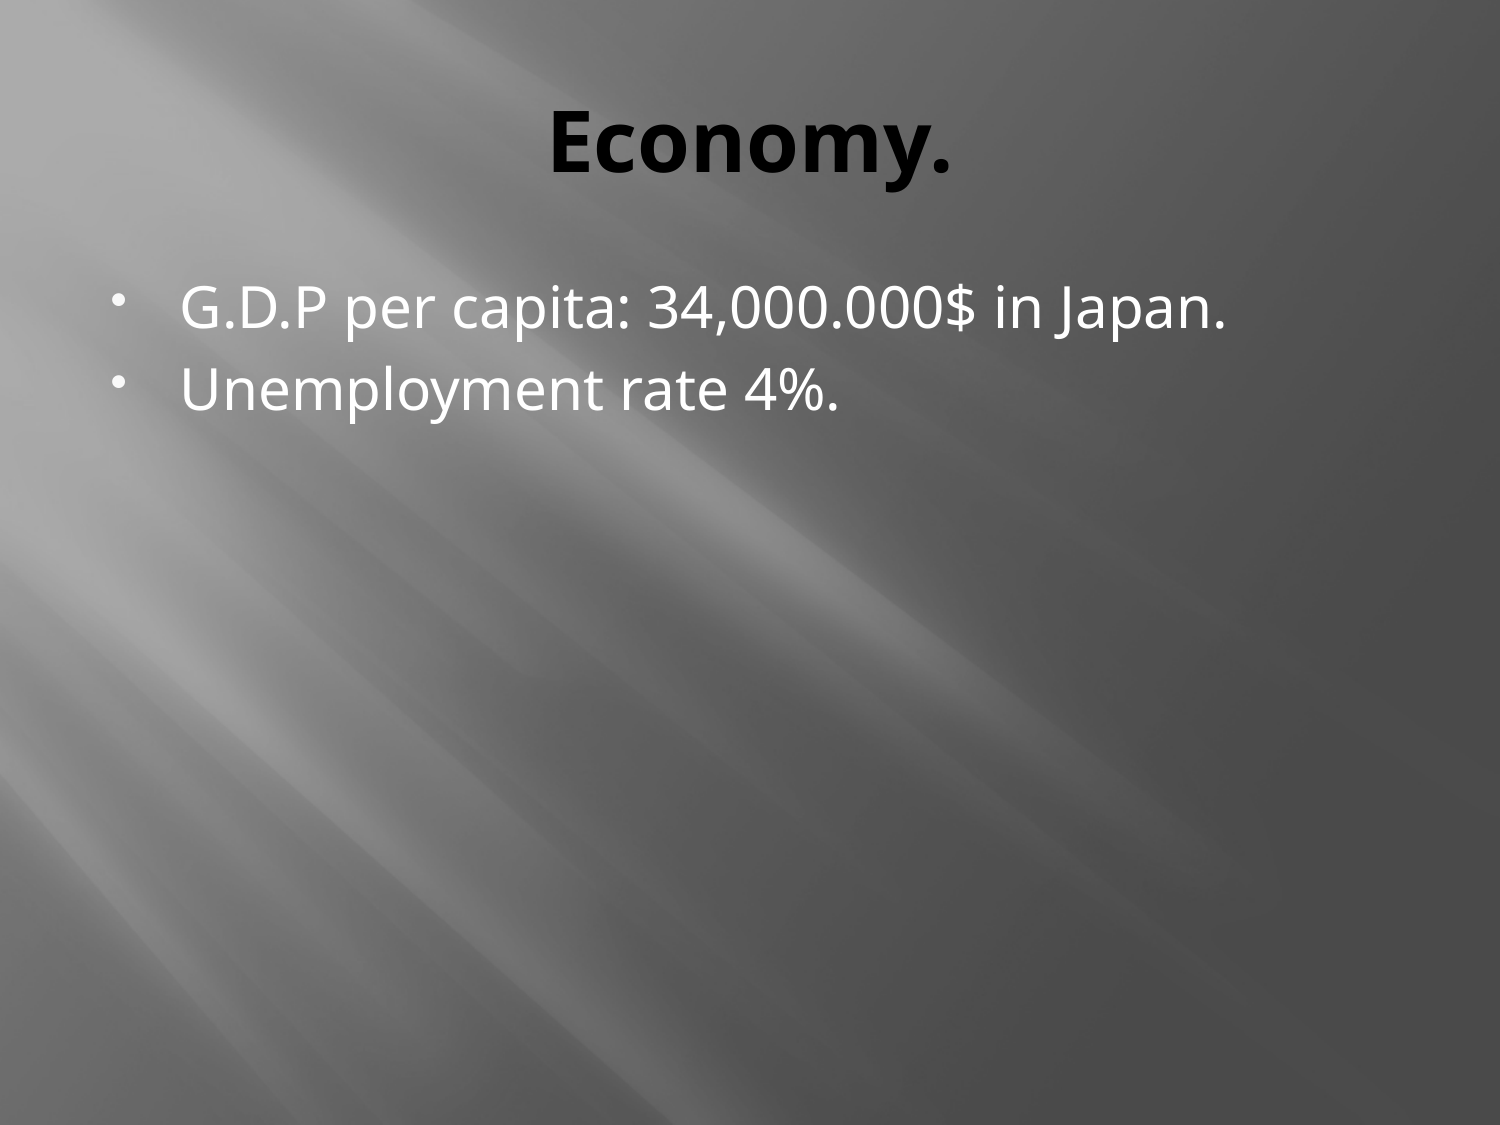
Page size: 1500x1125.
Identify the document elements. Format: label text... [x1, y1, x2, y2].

list G.D.P per capita: 34,000.000$ in Japan. Unemployment rate 4%. [75, 262, 1425, 1035]
title Economy. [75, 45, 1425, 233]
